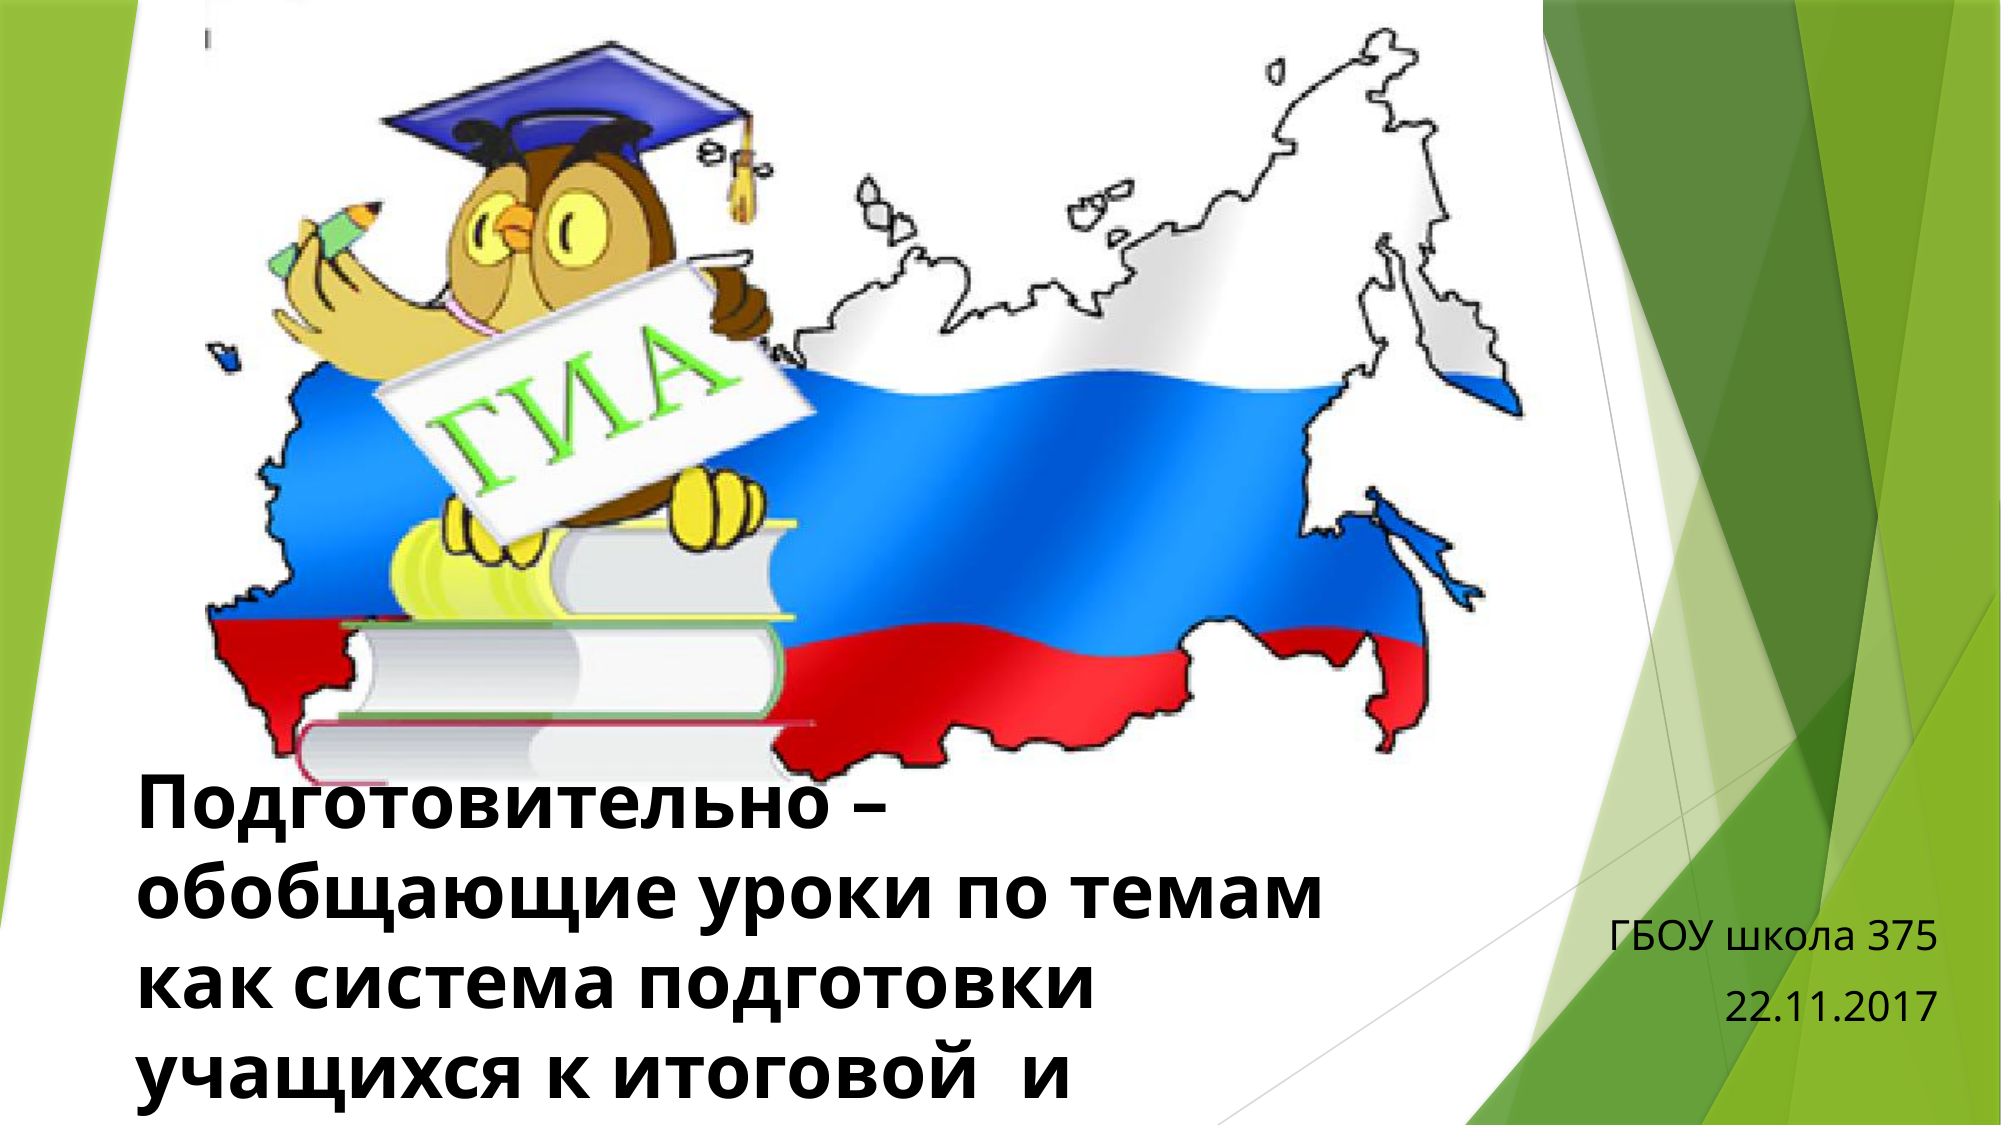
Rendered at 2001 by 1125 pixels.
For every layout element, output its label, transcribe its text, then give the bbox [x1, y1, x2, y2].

picture [205, 0, 1544, 870]
text_box Подготовительно – обобщающие уроки по темам как система подготовки учащихся к итоговой и промежуточной аттестации [120, 746, 1421, 1125]
subtitle ГБОУ школа 375 22.11.2017 [1515, 901, 1954, 1081]
